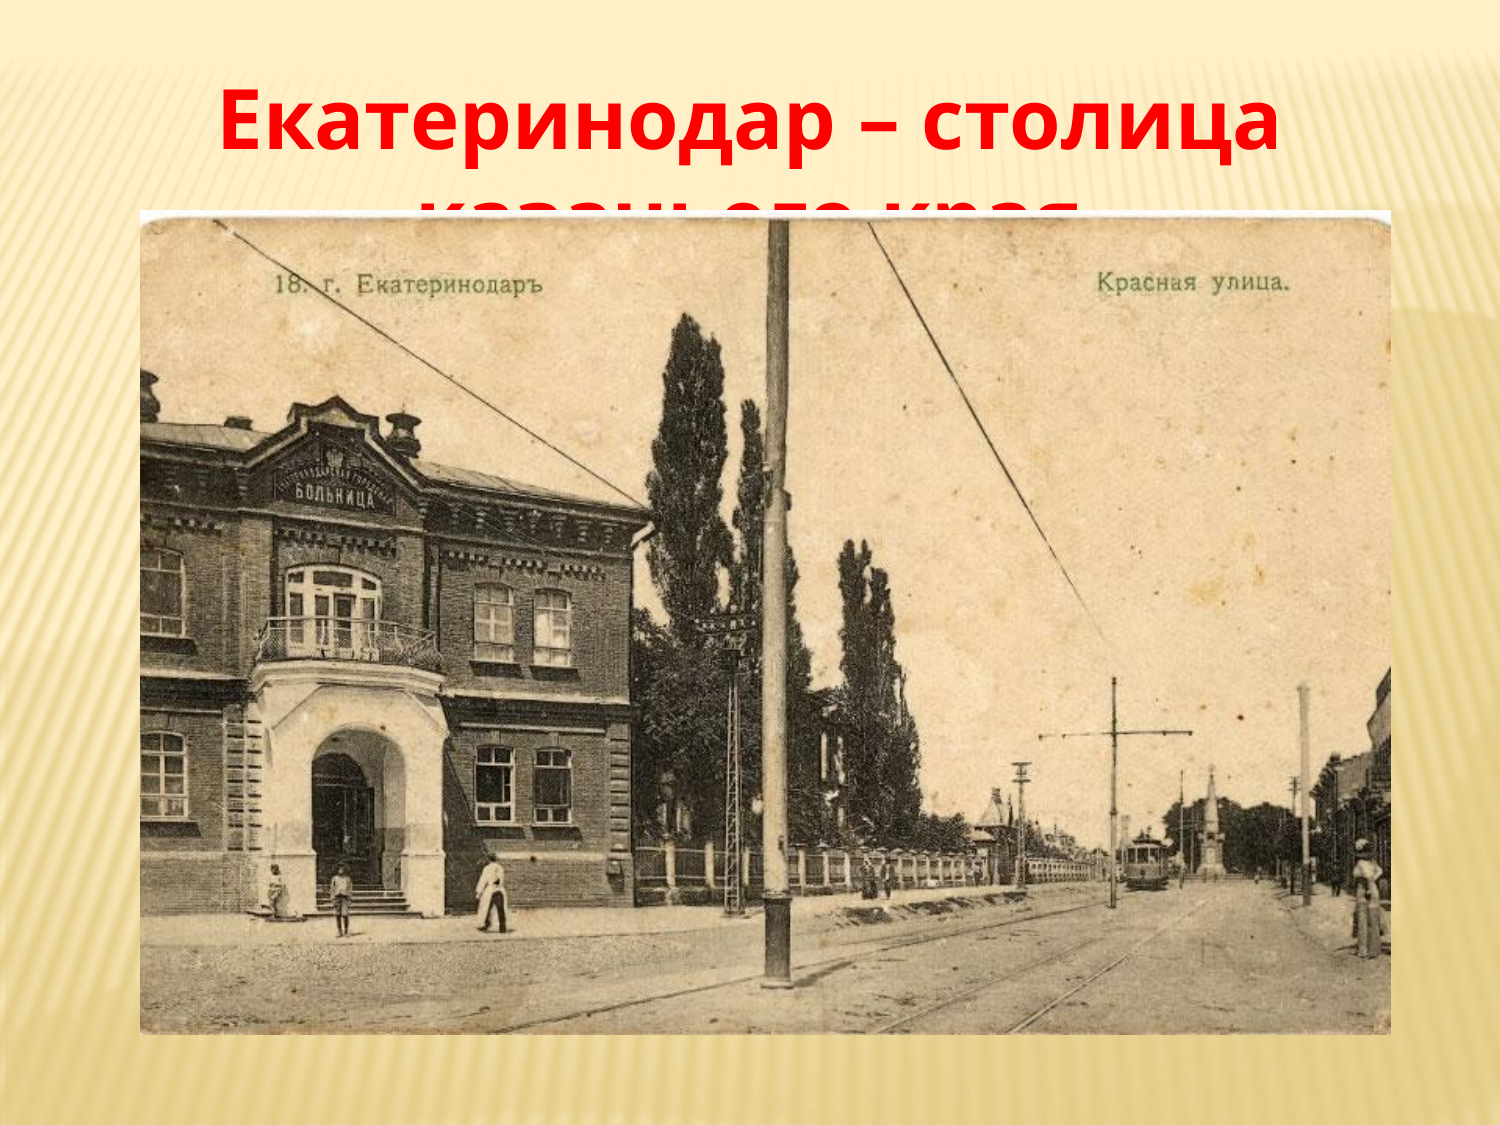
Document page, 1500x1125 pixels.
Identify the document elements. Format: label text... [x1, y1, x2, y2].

text_box Екатеринодар – столица казачьего края [35, 58, 1465, 274]
picture [140, 210, 1391, 1035]
